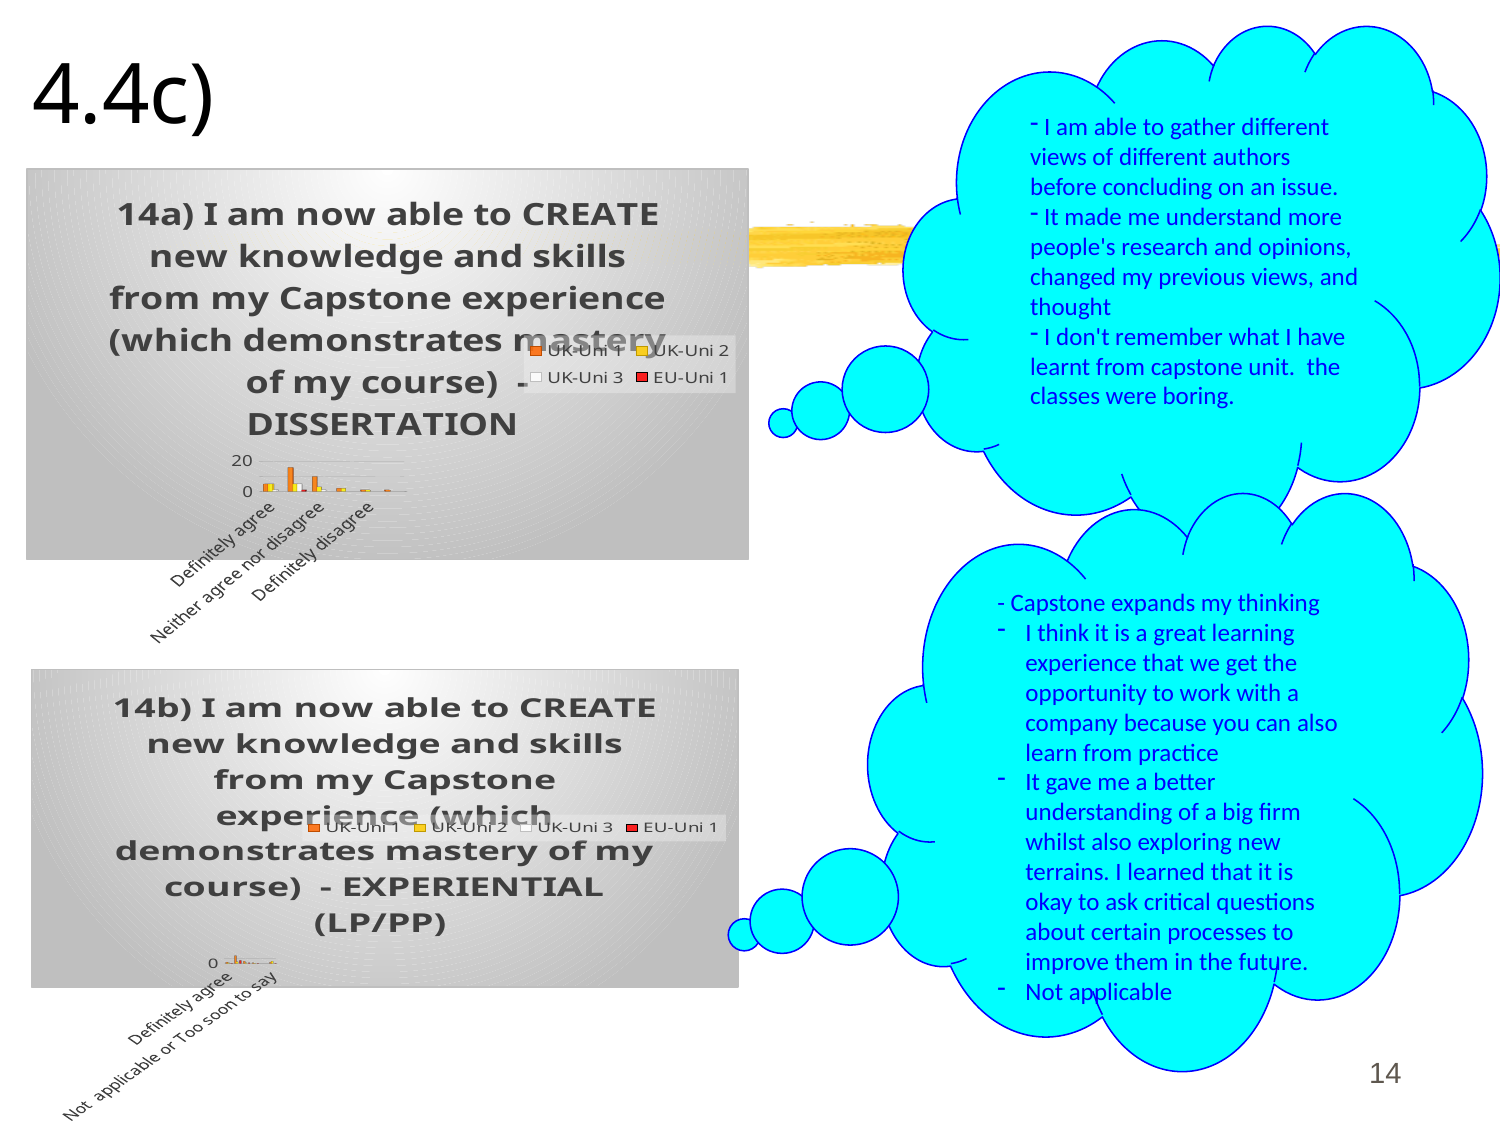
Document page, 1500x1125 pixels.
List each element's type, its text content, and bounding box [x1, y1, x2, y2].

title 4.4c) [17, 19, 1293, 148]
picture [750, 215, 923, 279]
chart [26, 168, 750, 649]
slide_number 14 [1103, 1021, 1417, 1098]
text_box - Capstone expands my thinking I think it is a great learning experience that we get the opportunity to work with a company because you can also learn from practice It gave me a better understanding of a big firm whilst also exploring new terrains. I learned that it is okay to ask critical questions about certain processes to improve them in the future. Not applicable [744, 493, 1483, 1072]
picture [1485, 215, 1500, 260]
text_box I am able to gather different views of different authors before concluding on an issue. It made me understand more people's research and opinions, changed my previous views, and thought I don't remember what I have learnt from capstone unit. the classes were boring. [768, 26, 1500, 535]
chart [30, 668, 740, 1125]
